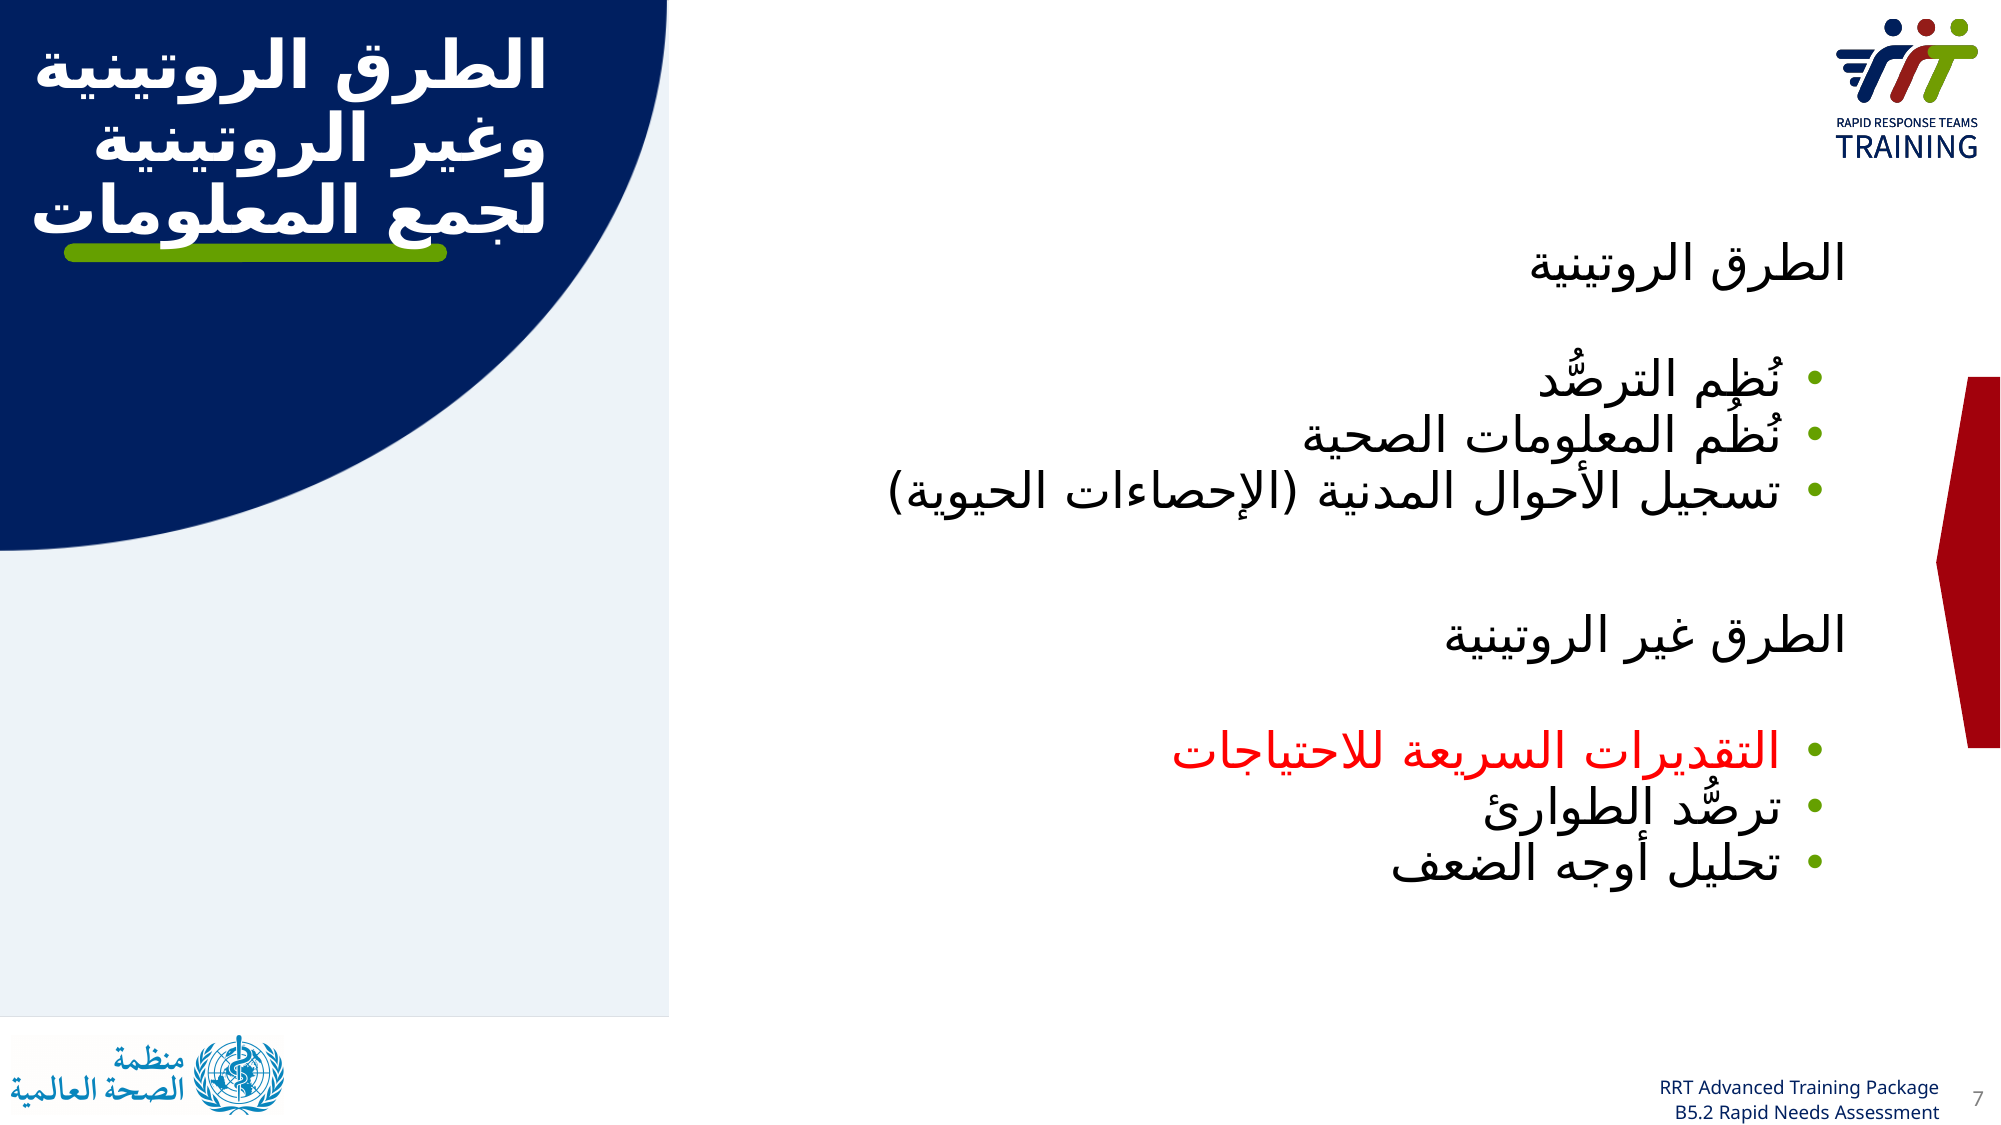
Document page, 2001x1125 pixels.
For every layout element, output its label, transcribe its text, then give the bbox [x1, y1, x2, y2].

picture [11, 1035, 284, 1115]
picture [241, 1050, 247, 1059]
picture [0, 0, 669, 1018]
list الطرق الروتينية نُظم الترصُّد نُظُم المعلومات الصحية ‏تسجيل الأحوال المدنية (الإحصاءات الحيوية) الطرق غير الروتينية التقديرات السريعة للاحتياجات ترصُّد الطوارئ تحليل أوجه الضعف [676, 229, 1856, 903]
picture [1835, 19, 1978, 167]
title الطرق الروتينية وغير الروتينية لجمع المعلومات [0, 0, 558, 281]
